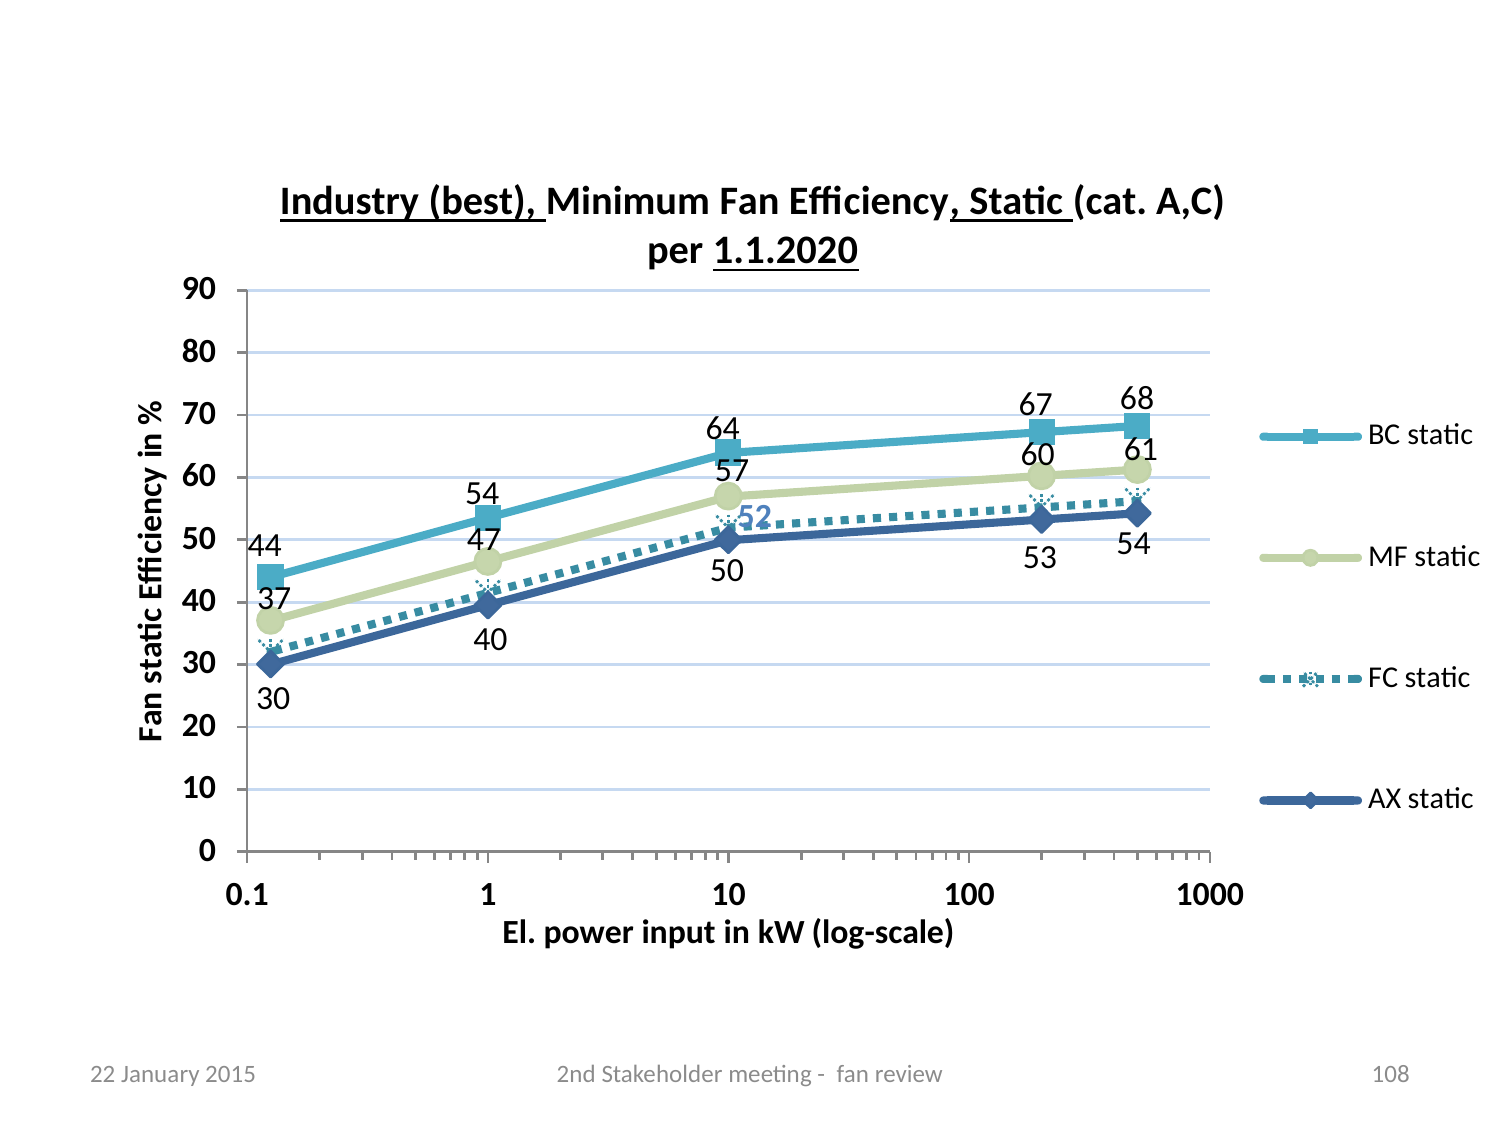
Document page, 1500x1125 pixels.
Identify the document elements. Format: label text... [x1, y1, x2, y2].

picture [5, 147, 1500, 958]
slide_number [75, 1042, 425, 1103]
footer 2nd Stakeholder meeting - fan review [512, 1042, 988, 1103]
slide_number 108 [1074, 1042, 1425, 1103]
